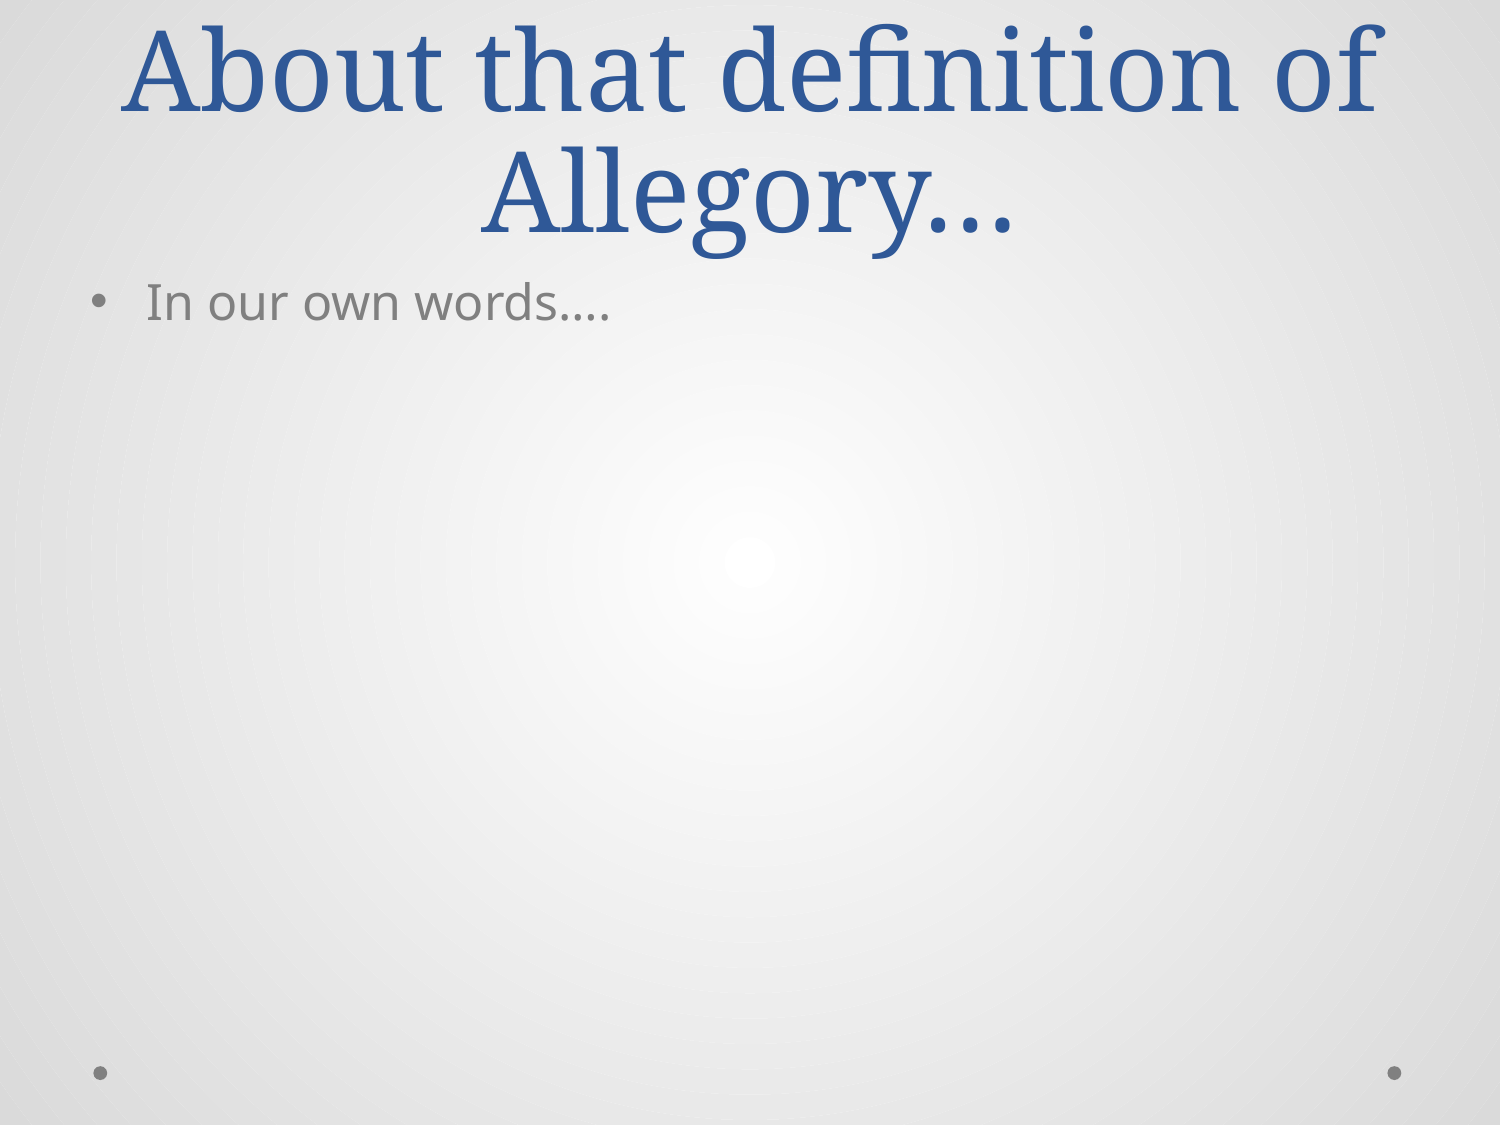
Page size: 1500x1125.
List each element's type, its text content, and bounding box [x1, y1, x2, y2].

list In our own words…. [75, 262, 1425, 1005]
title About that definition of Allegory… [75, 0, 1425, 262]
